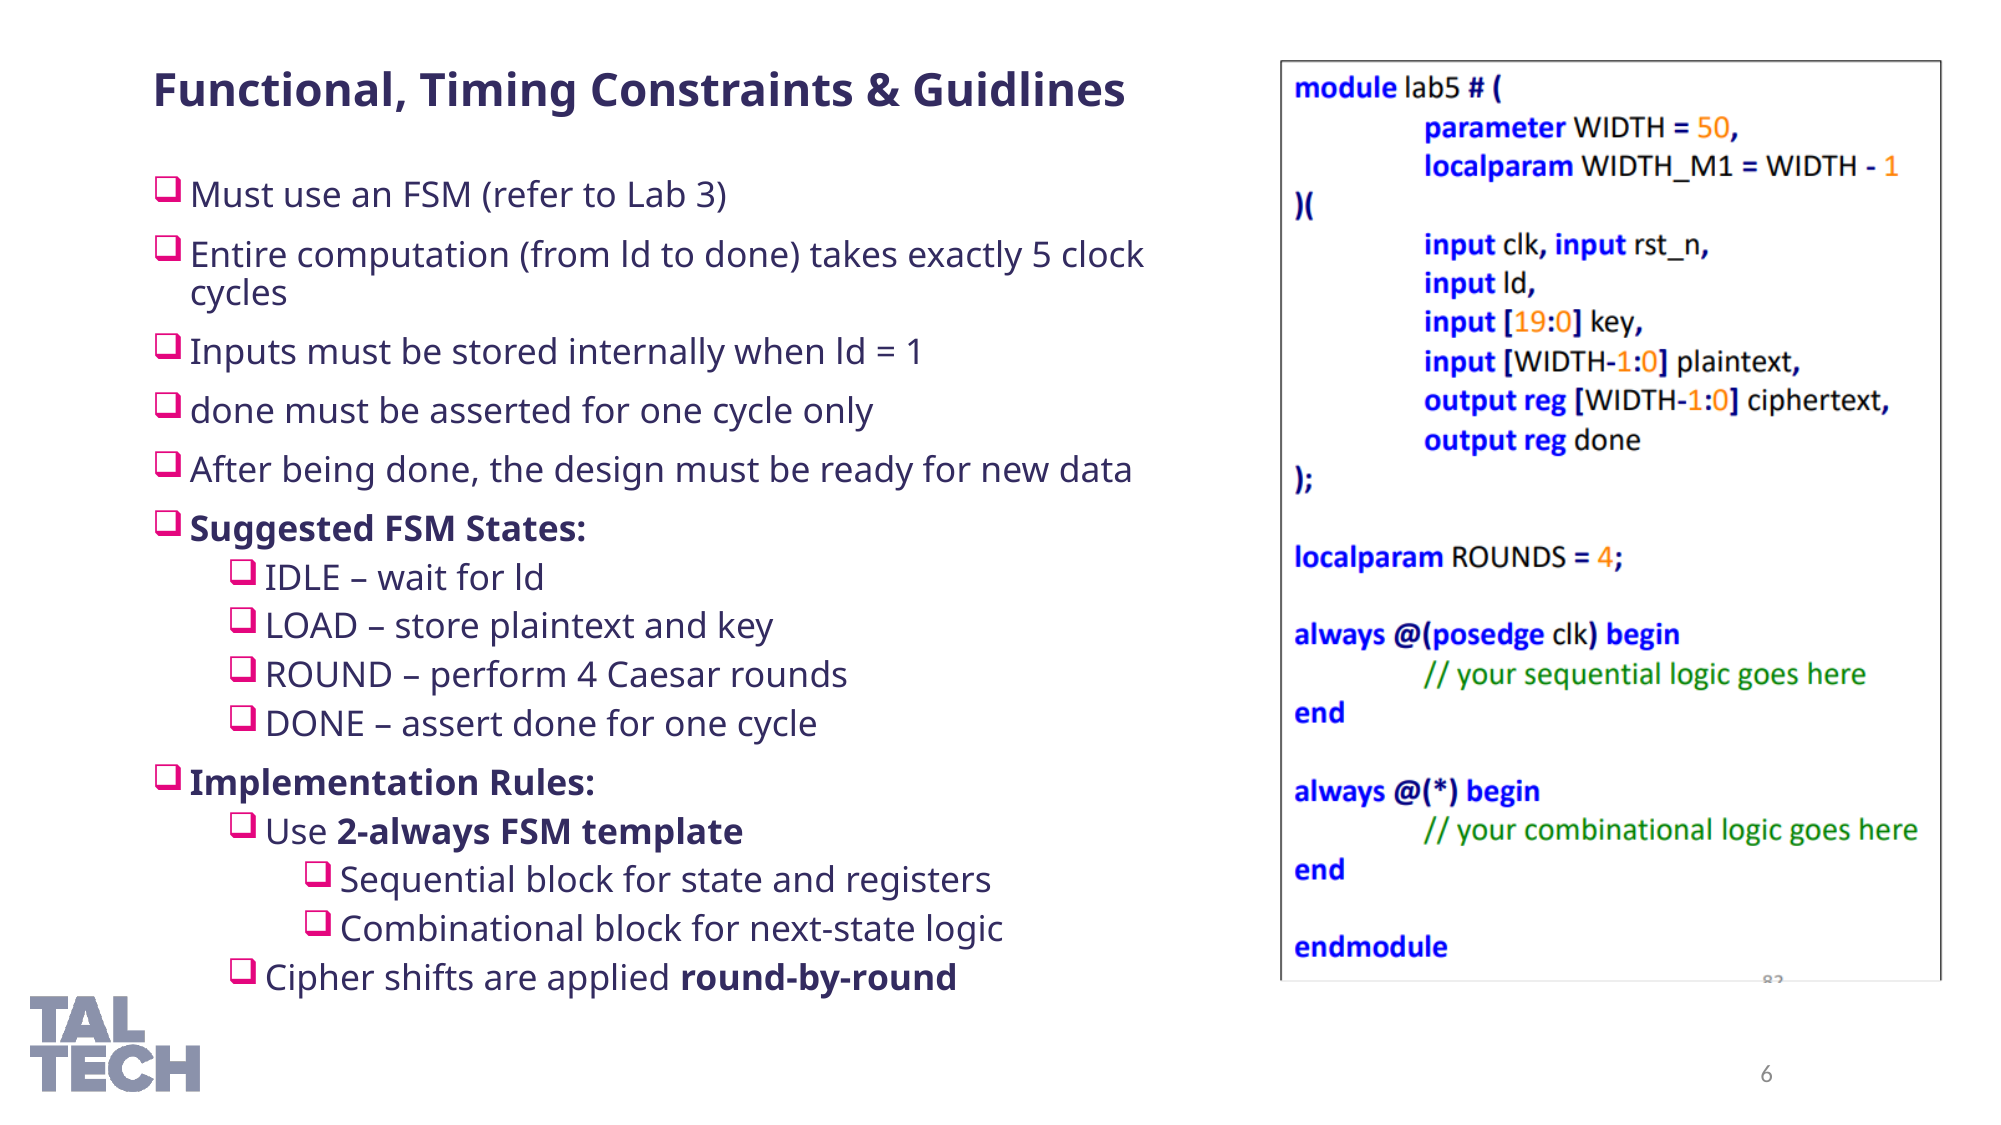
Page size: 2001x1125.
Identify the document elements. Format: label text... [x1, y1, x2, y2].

list Must use an FSM (refer to Lab 3) Entire computation (from ld to done) takes exactly 5 clock cycles Inputs must be stored internally when ld = 1 done must be asserted for one cycle only After being done, the design must be ready for new data Suggested FSM States: IDLE – wait for ld LOAD – store plaintext and key ROUND – perform 4 Caesar rounds DONE – assert done for one cycle Implementation Rules: Use 2-always FSM template Sequential block for state and registers Combinational block for next-state logic Cipher shifts are applied round-by-round [137, 169, 1261, 1014]
title Functional, Timing Constraints & Guidlines [137, 59, 1277, 187]
slide_number 6 [1338, 1042, 1789, 1103]
picture [25, 990, 204, 1097]
picture [1277, 59, 1944, 983]
